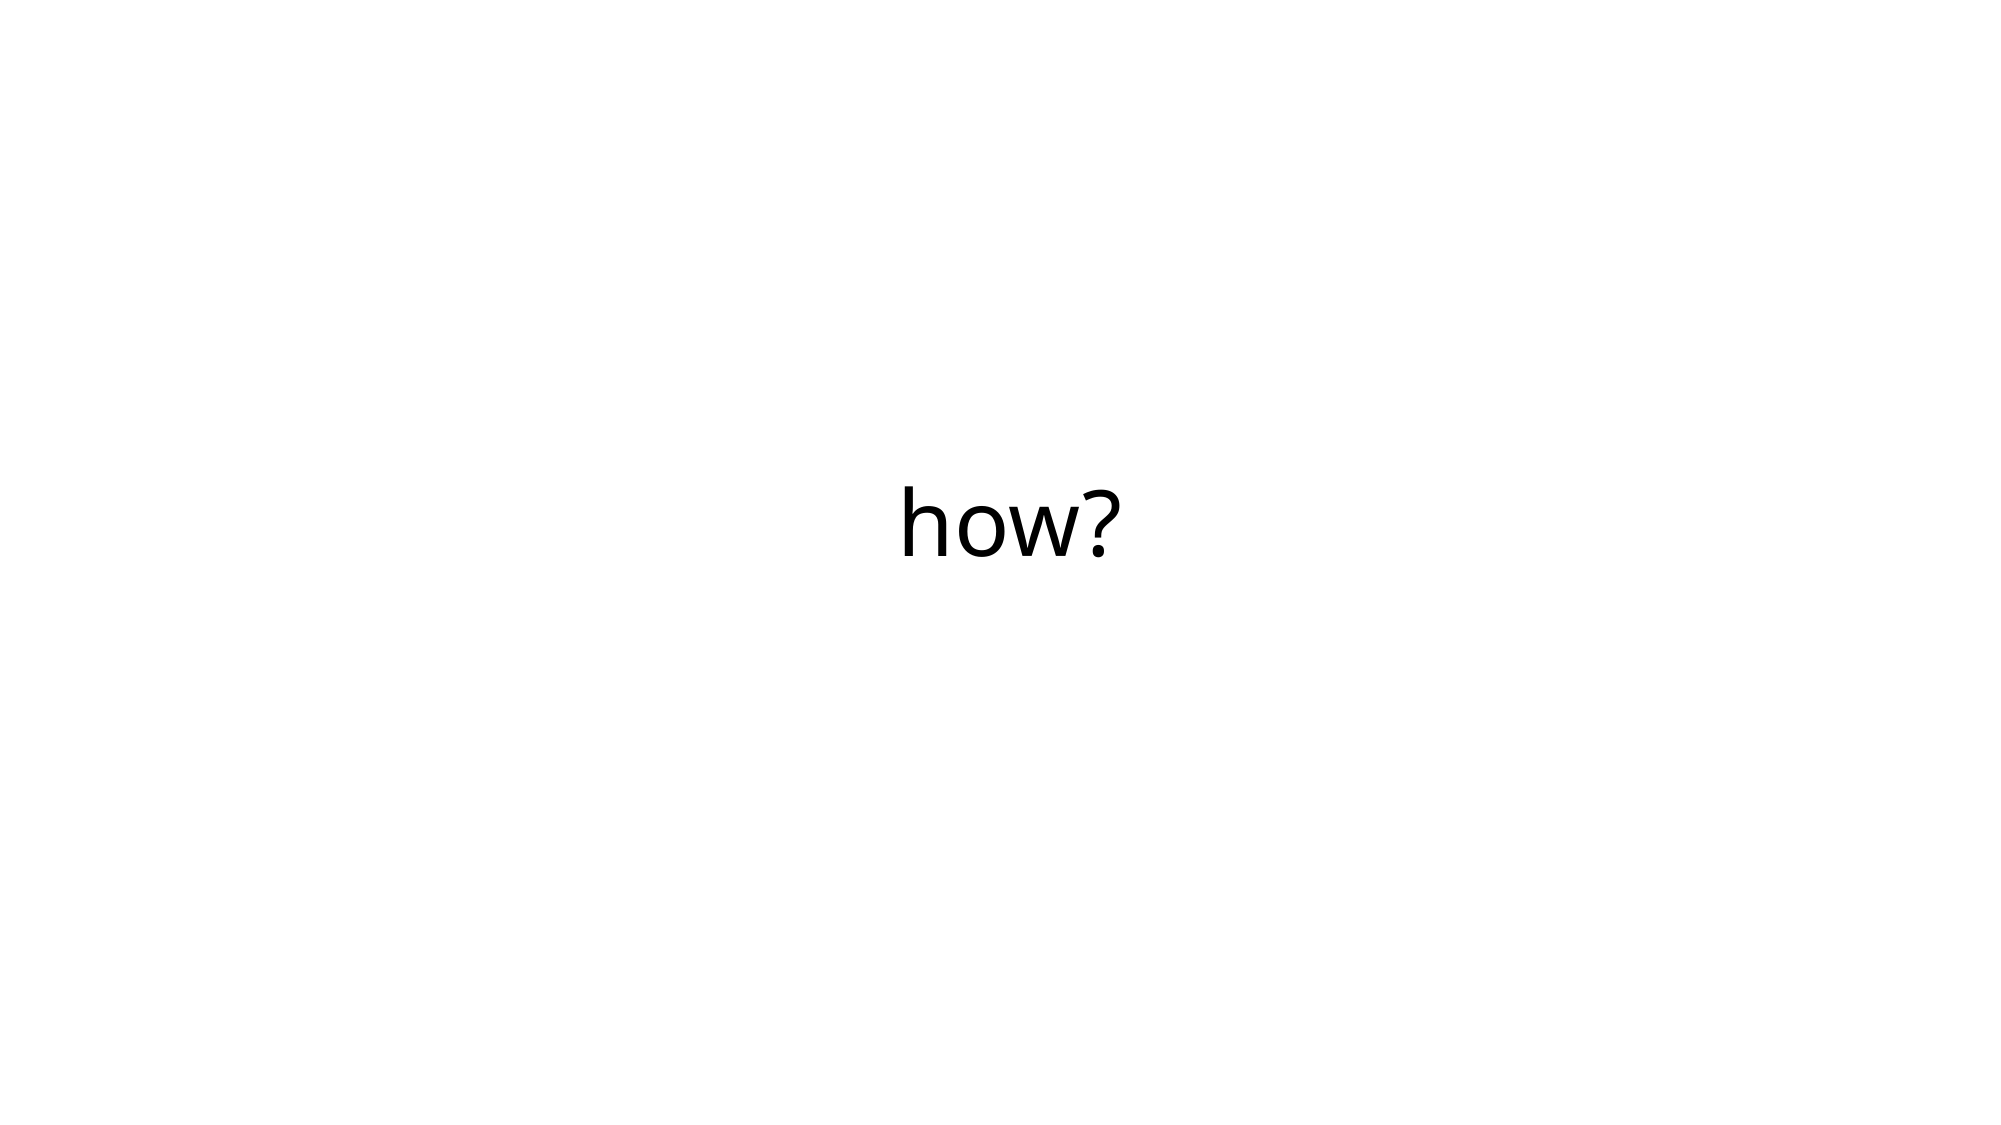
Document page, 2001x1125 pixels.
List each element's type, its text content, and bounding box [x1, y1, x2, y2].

title how? [845, 418, 1175, 636]
